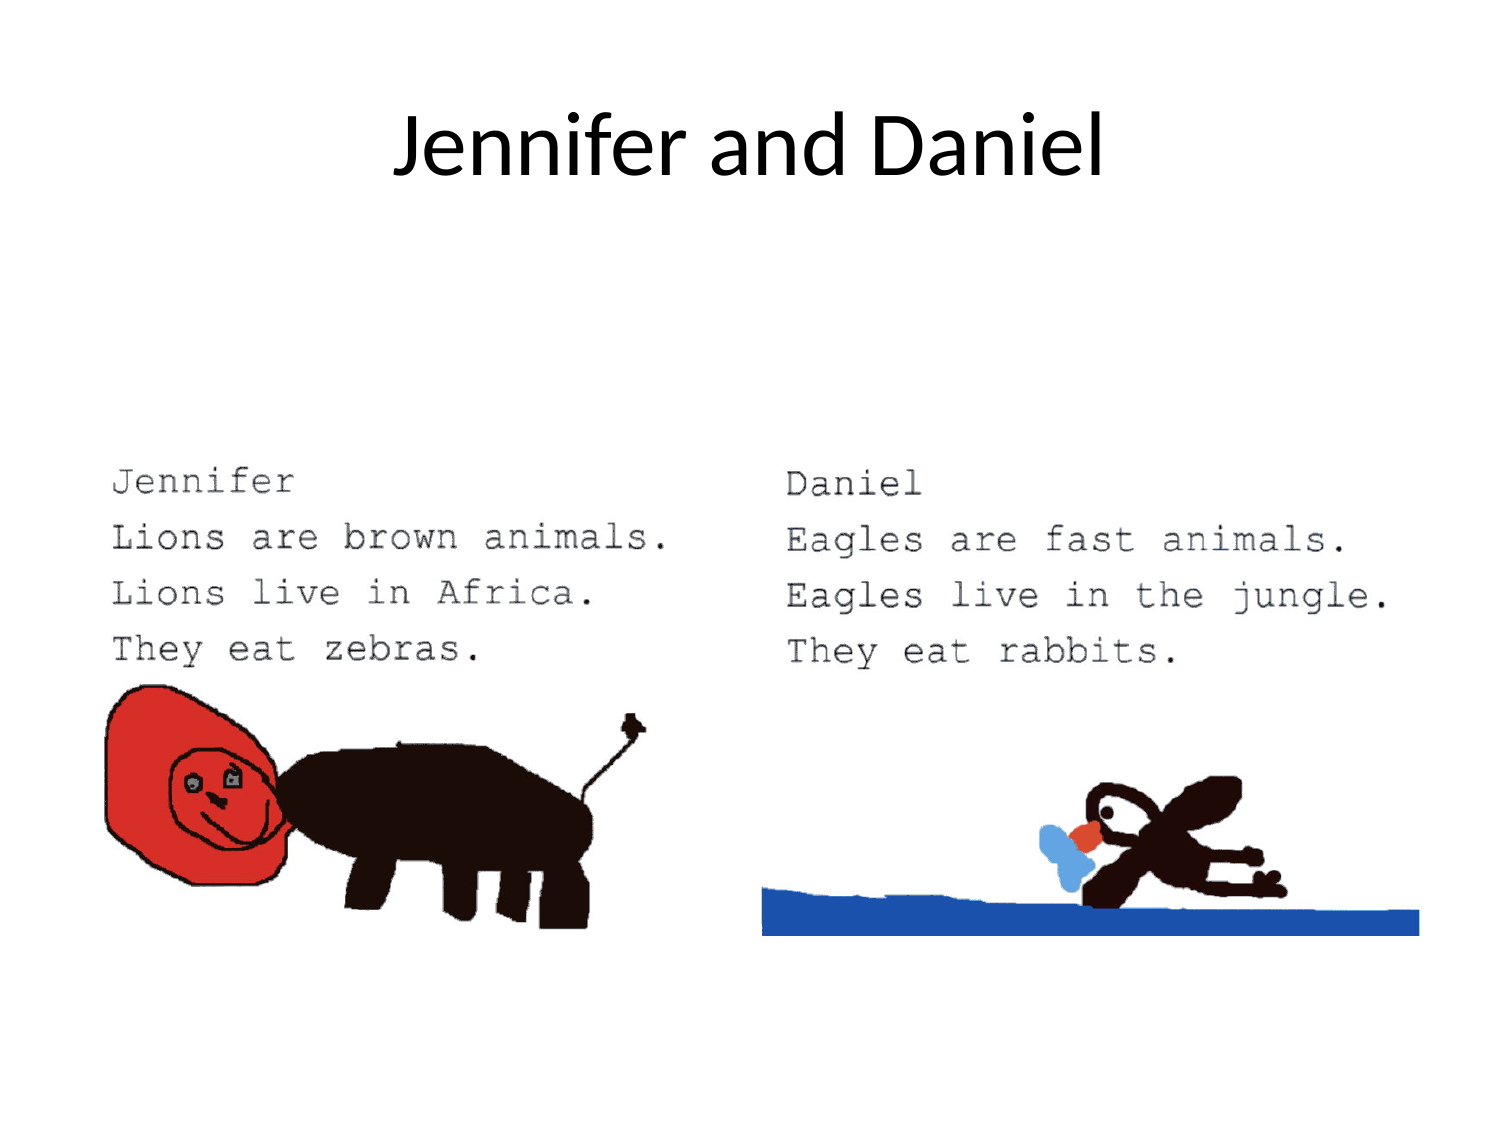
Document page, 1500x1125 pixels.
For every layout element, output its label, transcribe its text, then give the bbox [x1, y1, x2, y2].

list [74, 425, 738, 936]
title Jennifer and Daniel [75, 45, 1425, 233]
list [761, 425, 1426, 936]
